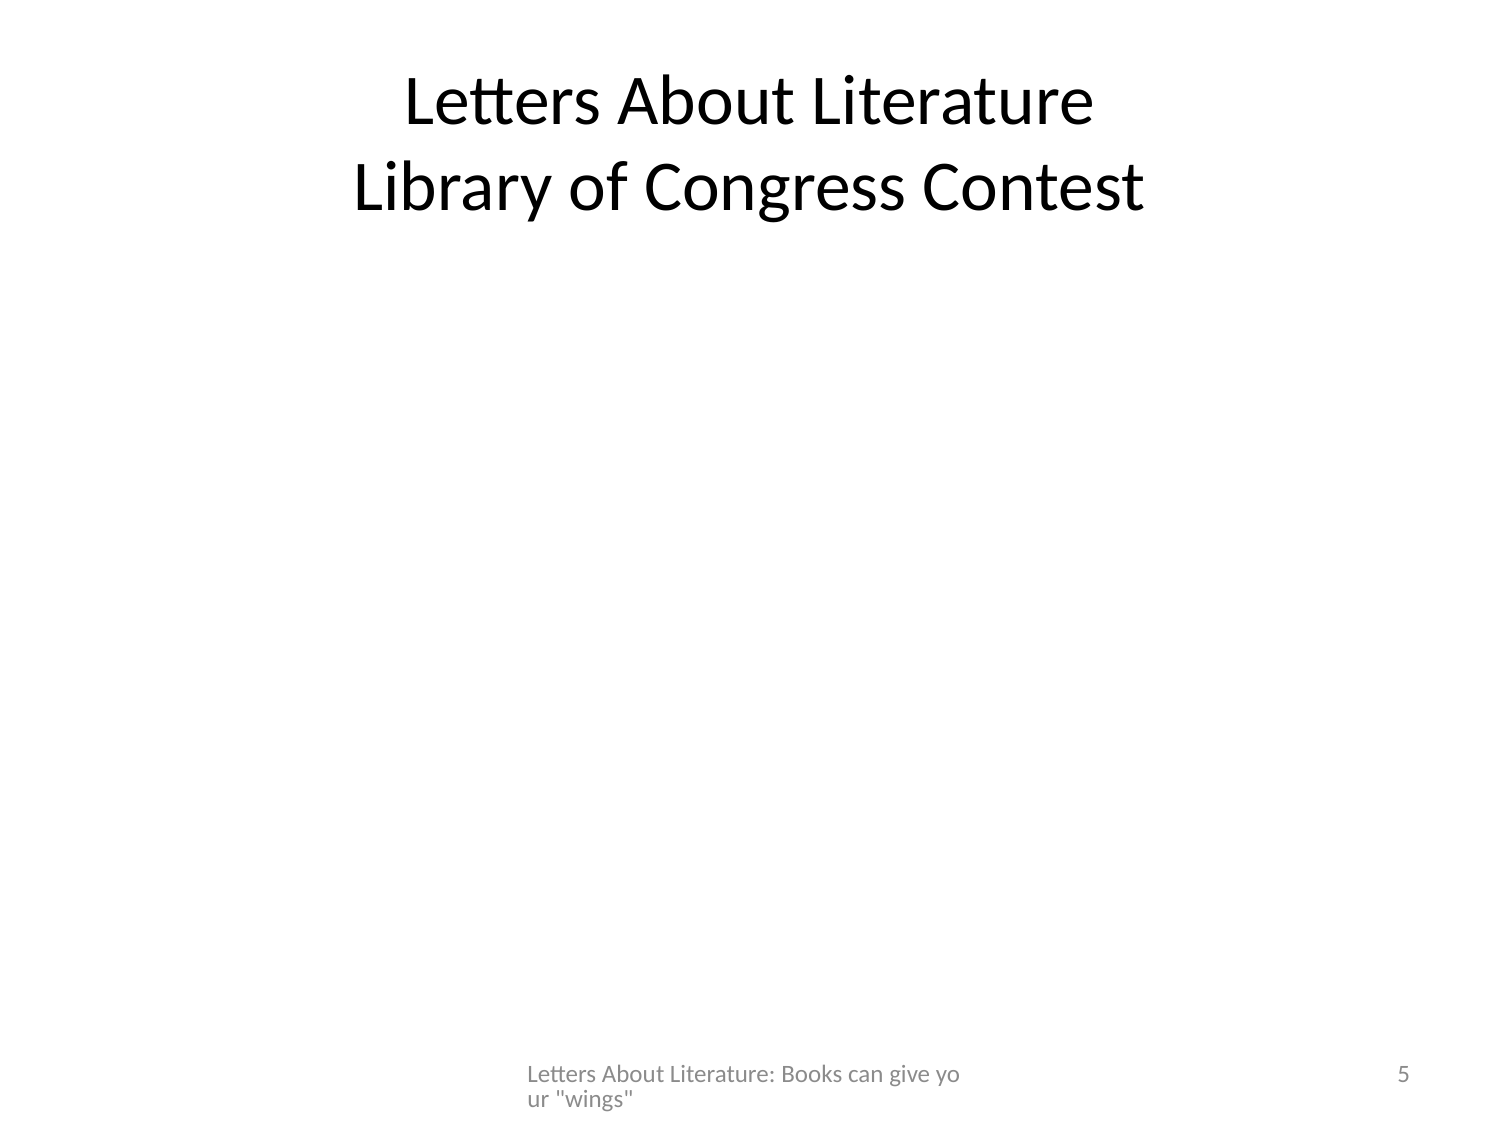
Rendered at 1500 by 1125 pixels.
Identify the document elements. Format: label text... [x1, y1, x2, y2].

slide_number 5 [1074, 1042, 1425, 1103]
title Letters About Literature Library of Congress Contest [75, 45, 1425, 233]
footer Letters About Literature: Books can give your "wings" [512, 1042, 988, 1103]
